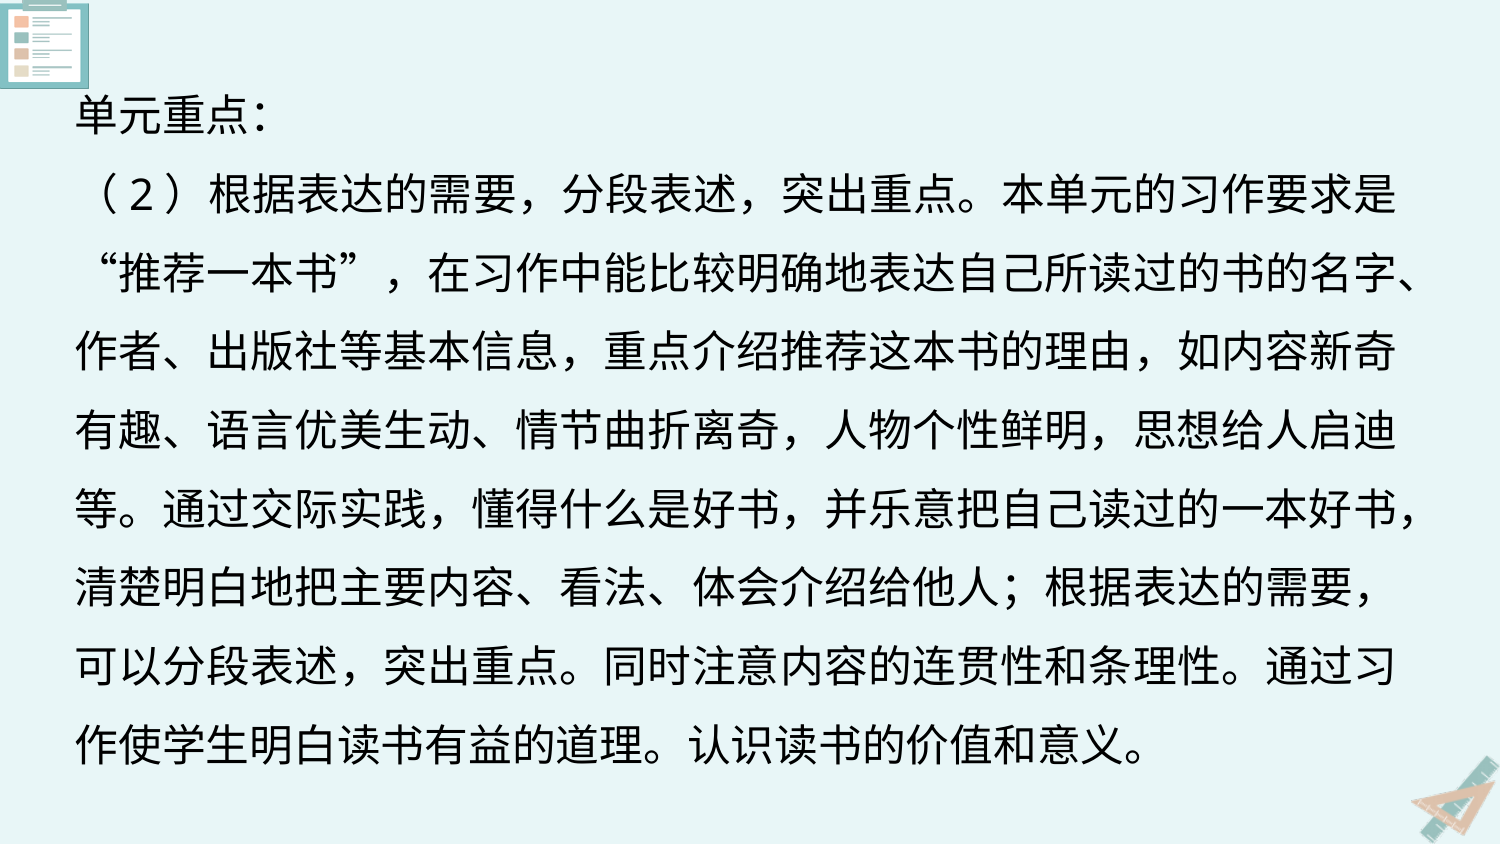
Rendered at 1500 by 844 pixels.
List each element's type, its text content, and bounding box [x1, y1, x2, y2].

text_box 单元重点： （2）根据表达的需要，分段表述，突出重点。本单元的习作要求是“推荐一本书”，在习作中能比较明确地表达自己所读过的书的名字、作者、出版社等基本信息，重点介绍推荐这本书的理由，如内容新奇有趣、语言优美生动、情节曲折离奇，人物个性鲜明，思想给人启迪等。通过交际实践，懂得什么是好书，并乐意把自己读过的一本好书，清楚明白地把主要内容、看法、体会介绍给他人；根据表达的需要，可以分段表述，突出重点。同时注意内容的连贯性和条理性。通过习作使学生明白读书有益的道理。认识读书的价值和意义。 [13, 54, 1413, 778]
picture [0, 0, 89, 89]
picture [1411, 755, 1500, 844]
